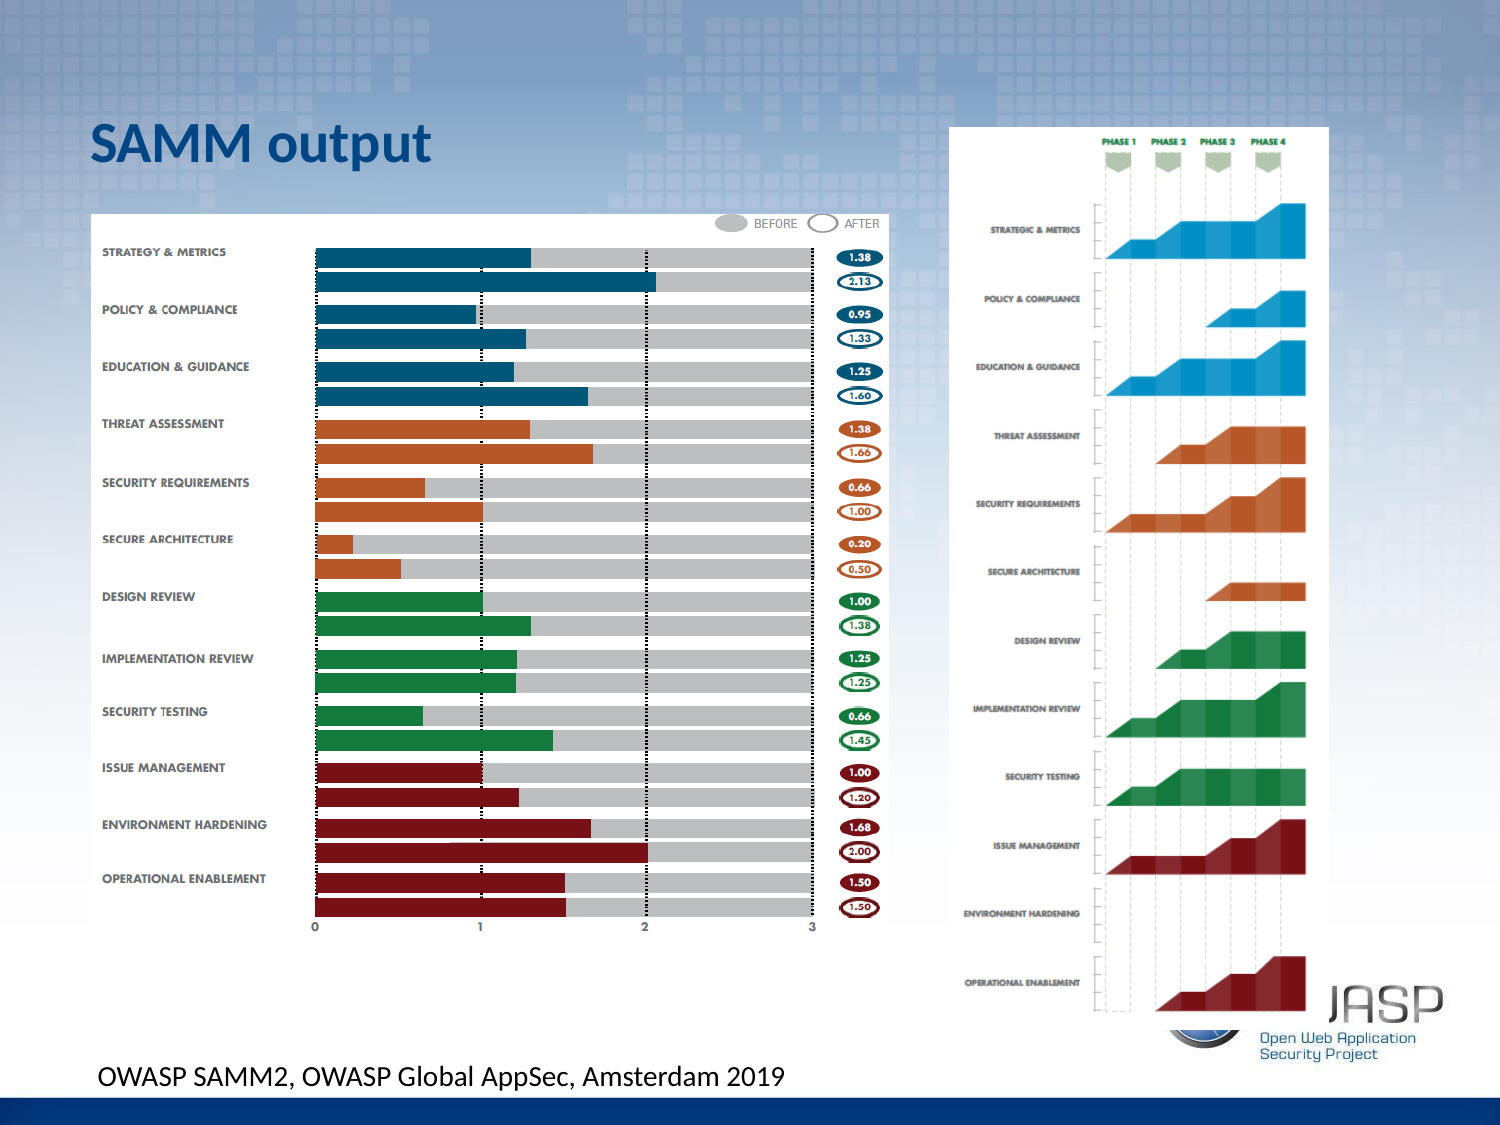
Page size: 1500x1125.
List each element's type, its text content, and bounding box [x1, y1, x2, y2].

text_box OWASP SAMM2, OWASP Global AppSec, Amsterdam 2019 [0, 1042, 884, 1103]
picture [0, 0, 1500, 1125]
title SAMM output [75, 45, 1425, 233]
